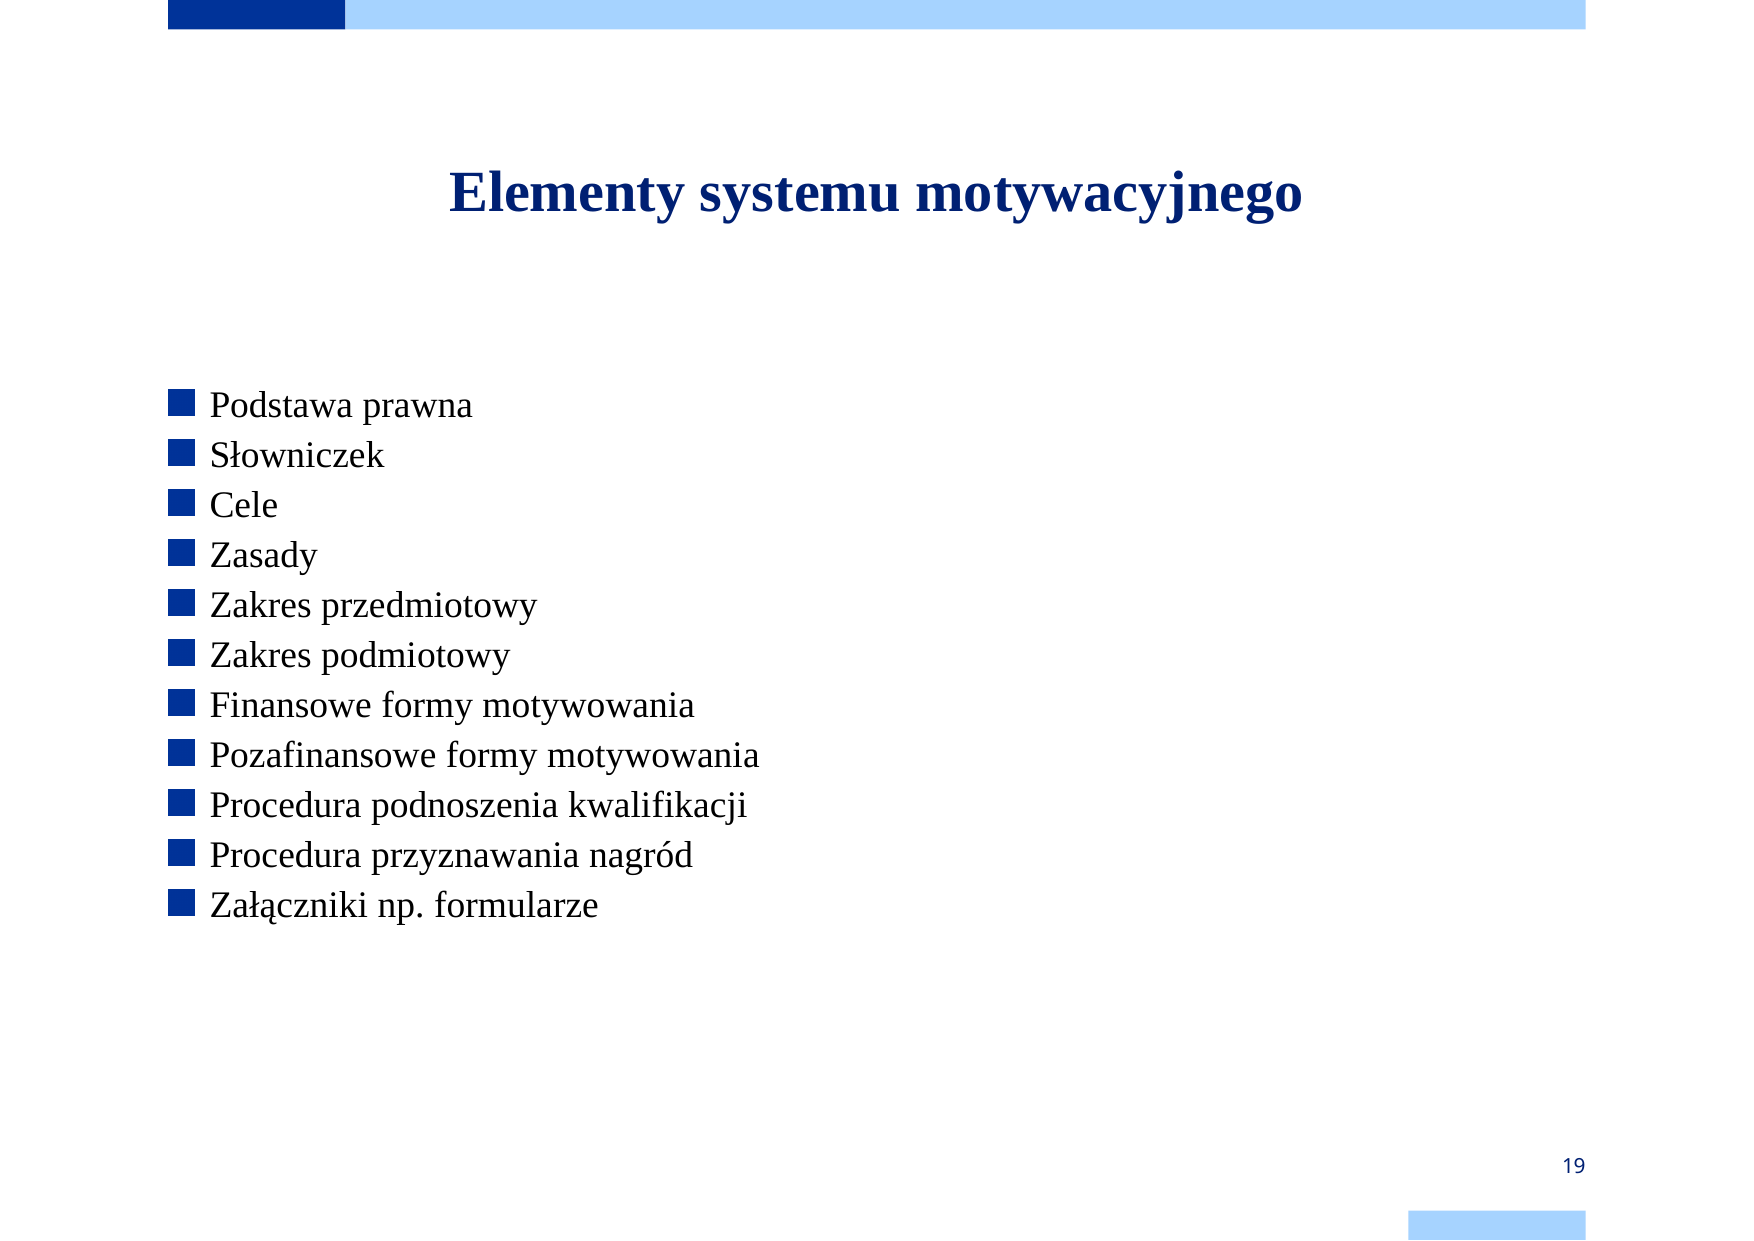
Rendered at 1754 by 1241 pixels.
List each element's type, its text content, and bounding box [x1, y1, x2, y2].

picture [168, 839, 195, 866]
list Podstawa prawna Słowniczek Cele Zasady Zakres przedmiotowy Zakres podmiotowy Finansowe formy motywowania Pozafinansowe formy motywowania Procedura podnoszenia kwalifikacji Procedura przyznawania nagród Załączniki np. formularze [168, 324, 1586, 1093]
slide_number 19 [1408, 1151, 1586, 1182]
picture [168, 539, 195, 566]
picture [168, 689, 195, 716]
picture [168, 489, 195, 516]
picture [168, 389, 195, 416]
picture [168, 739, 195, 766]
picture [168, 639, 195, 666]
picture [168, 589, 195, 616]
picture [168, 889, 195, 916]
picture [168, 439, 195, 466]
picture [168, 789, 195, 816]
title Elementy systemu motywacyjnego [168, 147, 1586, 324]
